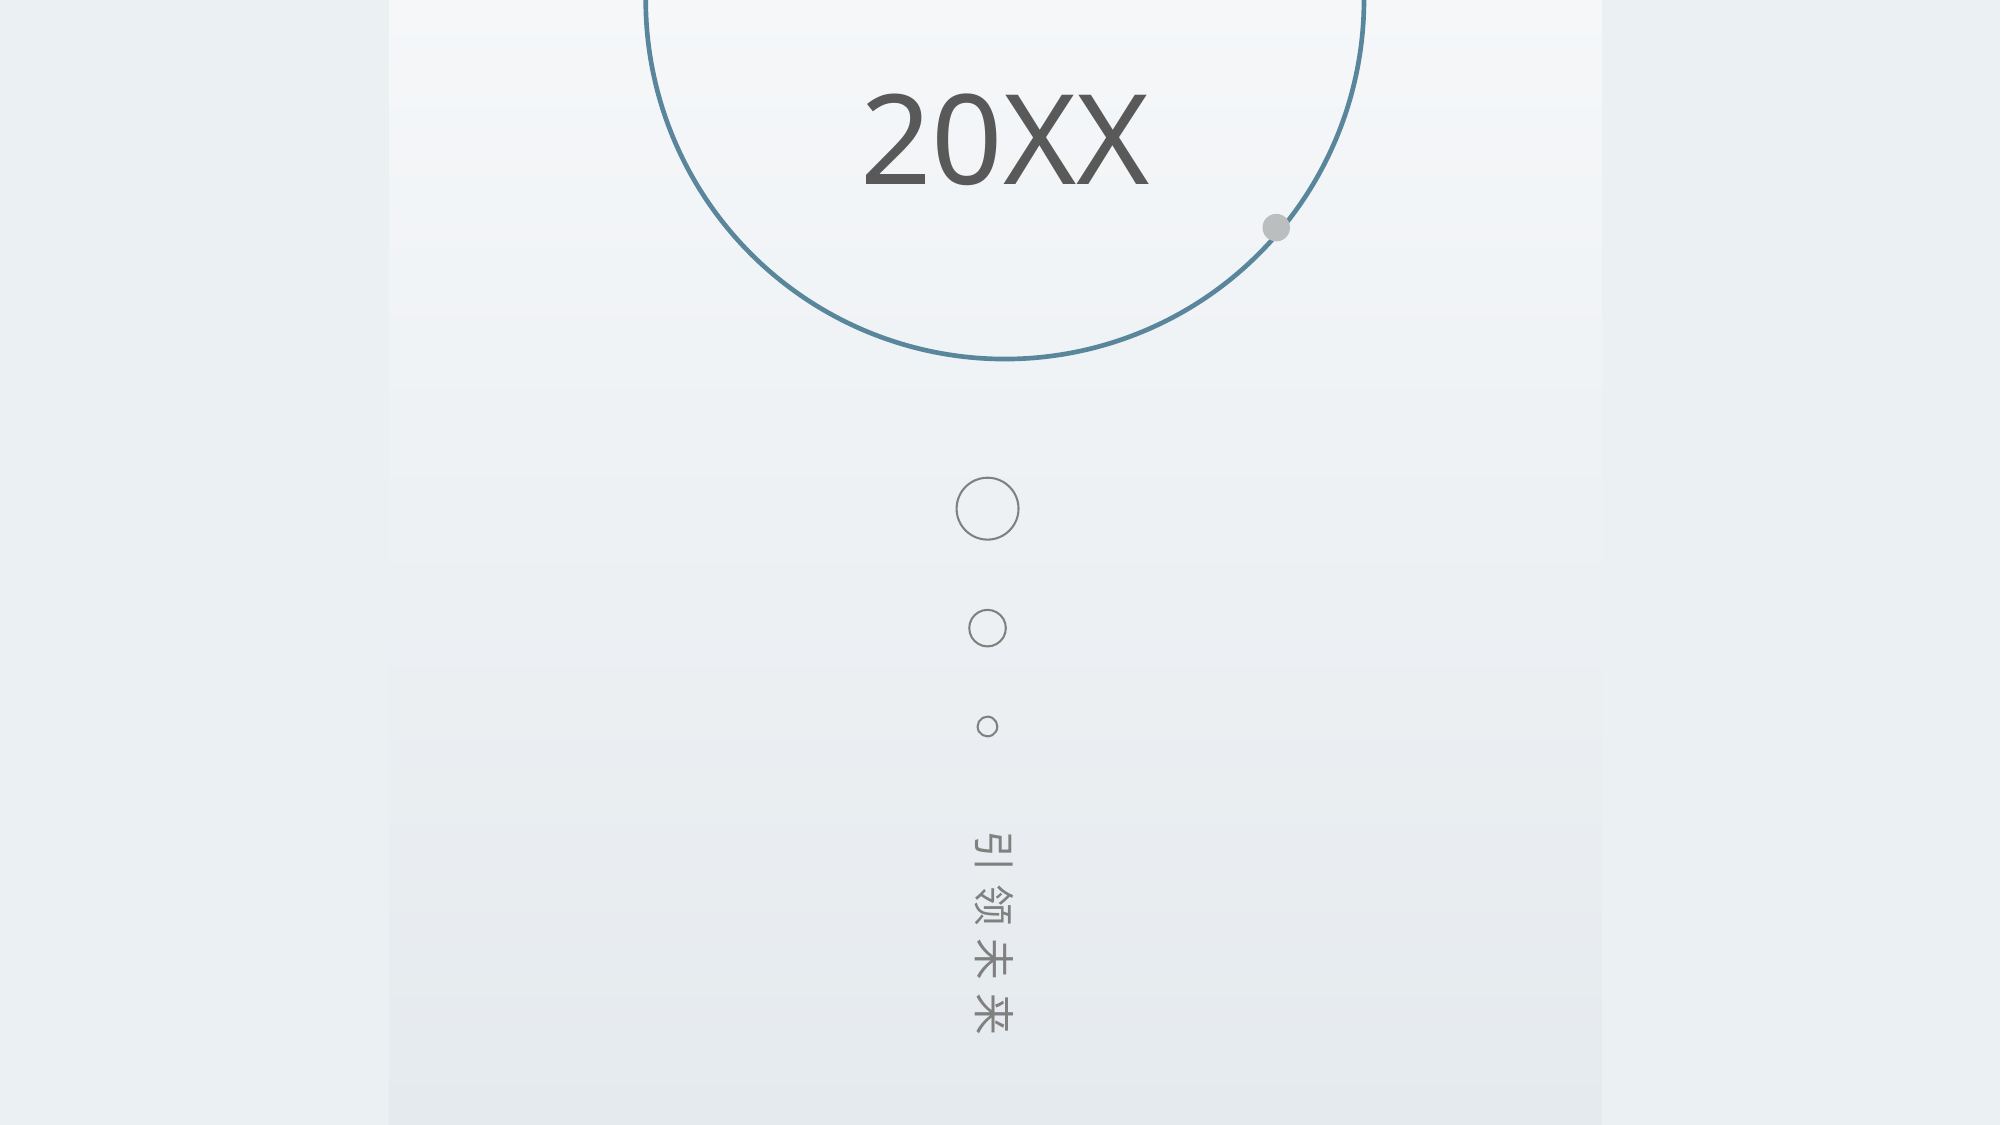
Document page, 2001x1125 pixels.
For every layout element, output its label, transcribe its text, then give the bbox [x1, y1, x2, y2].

text_box [1291, 0, 1366, 219]
text_box 引领未来 [947, 815, 1028, 1050]
text_box [976, 715, 999, 738]
text_box [738, 242, 1272, 361]
text_box [955, 476, 1020, 541]
text_box [644, 0, 728, 231]
text_box [388, 0, 1603, 1125]
text_box [968, 608, 1007, 648]
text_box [728, 0, 1291, 242]
